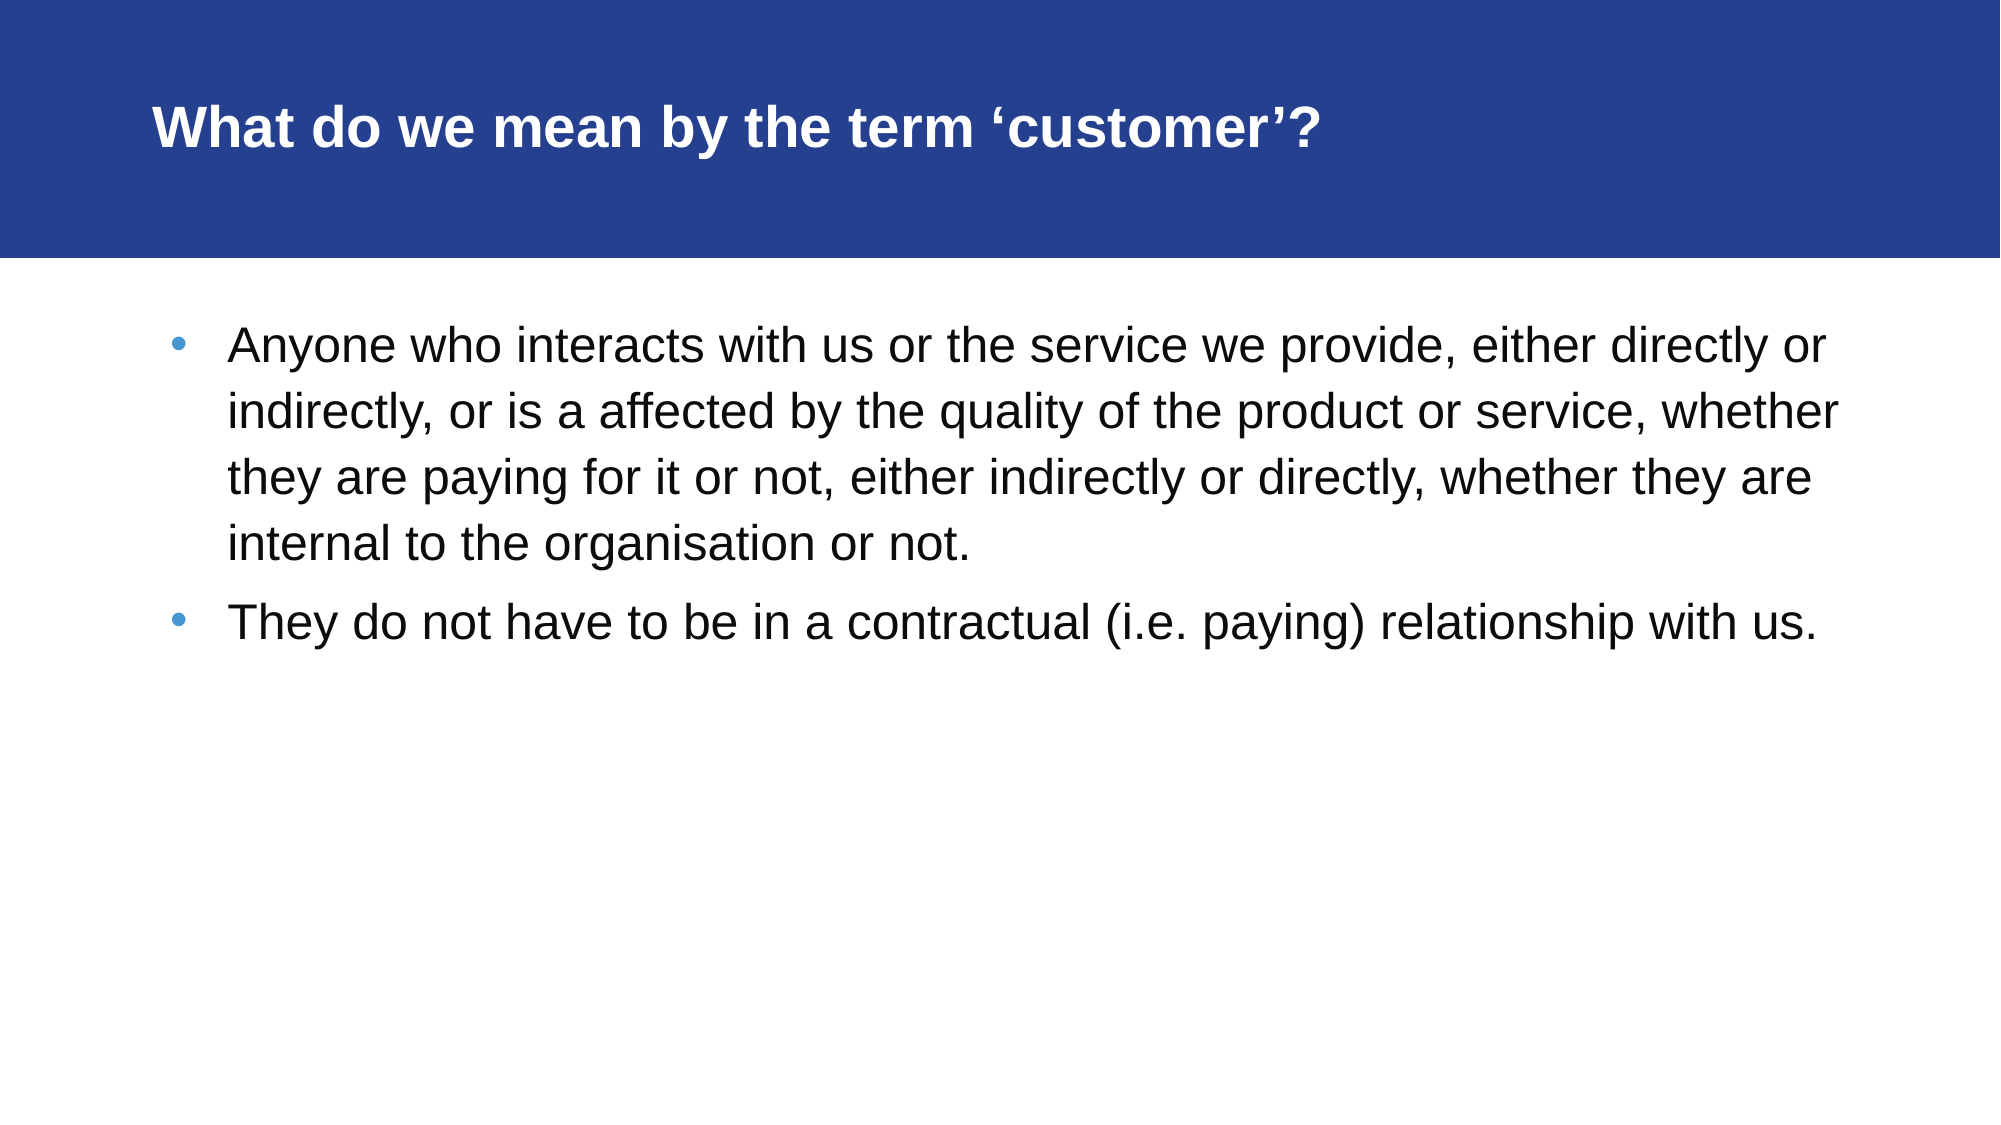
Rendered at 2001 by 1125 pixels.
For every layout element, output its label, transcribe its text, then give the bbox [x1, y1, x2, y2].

title What do we mean by the term ‘customer’? [137, 20, 1863, 238]
list Anyone who interacts with us or the service we provide, either directly or indirectly, or is a affected by the quality of the product or service, whether they are paying for it or not, either indirectly or directly, whether they are internal to the organisation or not. They do not have to be in a contractual (i.e. paying) relationship with us. [137, 299, 1863, 1025]
